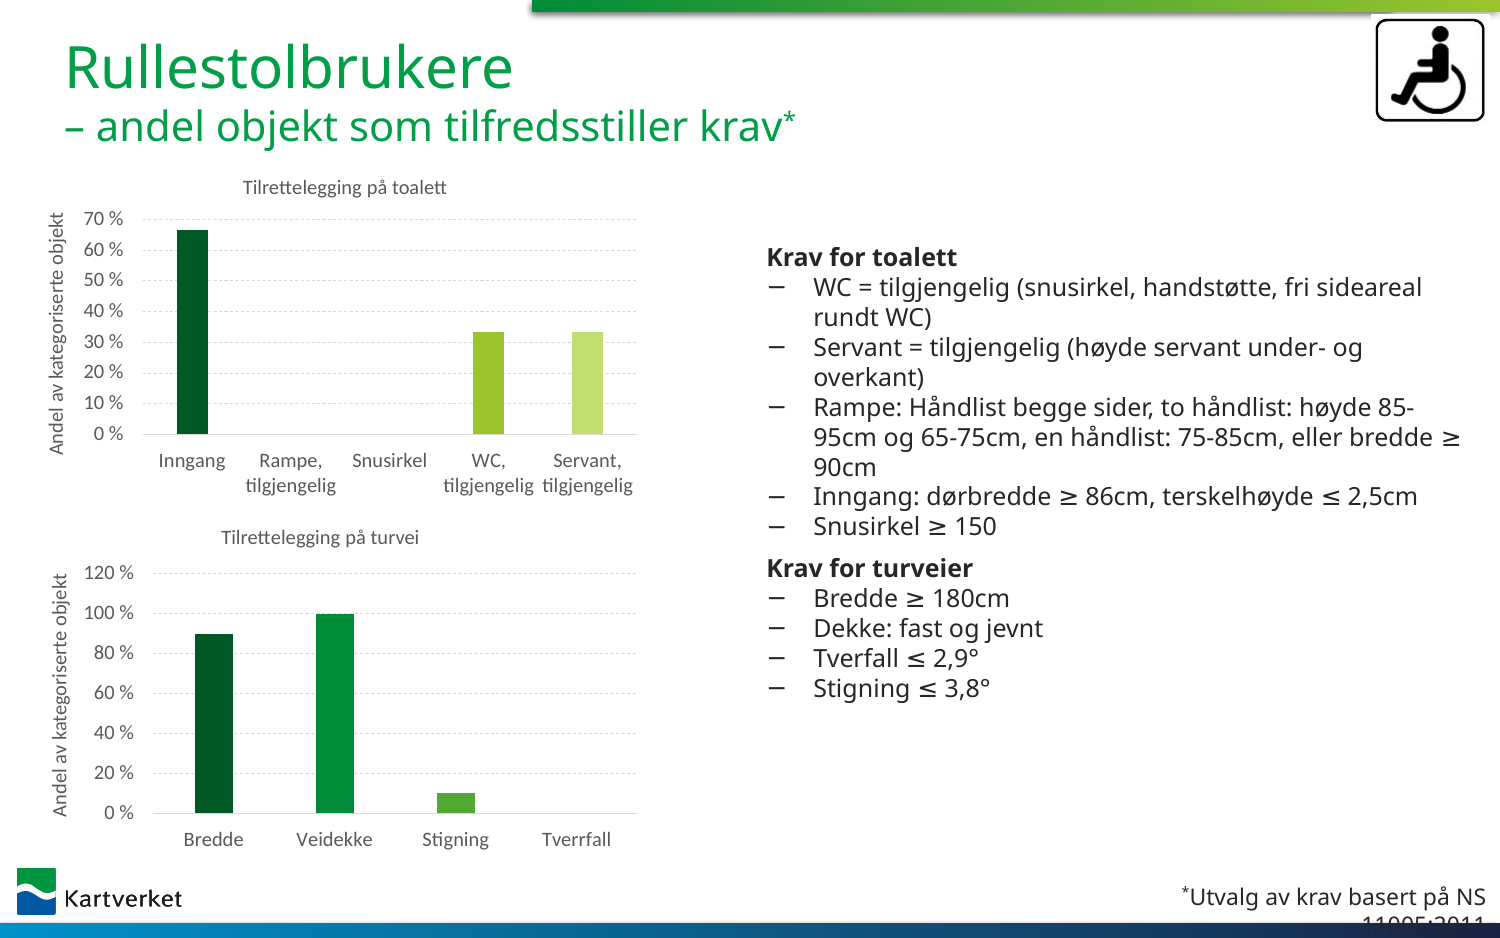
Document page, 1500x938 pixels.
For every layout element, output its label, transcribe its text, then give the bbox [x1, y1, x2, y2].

picture [41, 520, 650, 859]
picture [41, 166, 650, 505]
picture [1371, 13, 1491, 127]
text_box Krav for toalett WC = tilgjengelig (snusirkel, handstøtte, fri sideareal rundt WC) Servant = tilgjengelig (høyde servant under- og overkant) Rampe: Håndlist begge sider, to håndlist: høyde 85-95cm og 65-75cm, en håndlist: 75-85cm, eller bredde ≥ 90cm Inngang: dørbredde ≥ 86cm, terskelhøyde ≤ 2,5cm Snusirkel ≥ 150 [751, 234, 1483, 545]
text_box Rullestolbrukere – andel objekt som tilfredsstiller krav* [49, 14, 1431, 158]
text_box *Utvalg av krav basert på NS 11005:2011 [1068, 873, 1500, 938]
text_box Krav for turveier Bredde ≥ 180cm Dekke: fast og jevnt Tverfall ≤ 2,9° Stigning ≤ 3,8° [751, 545, 1483, 710]
